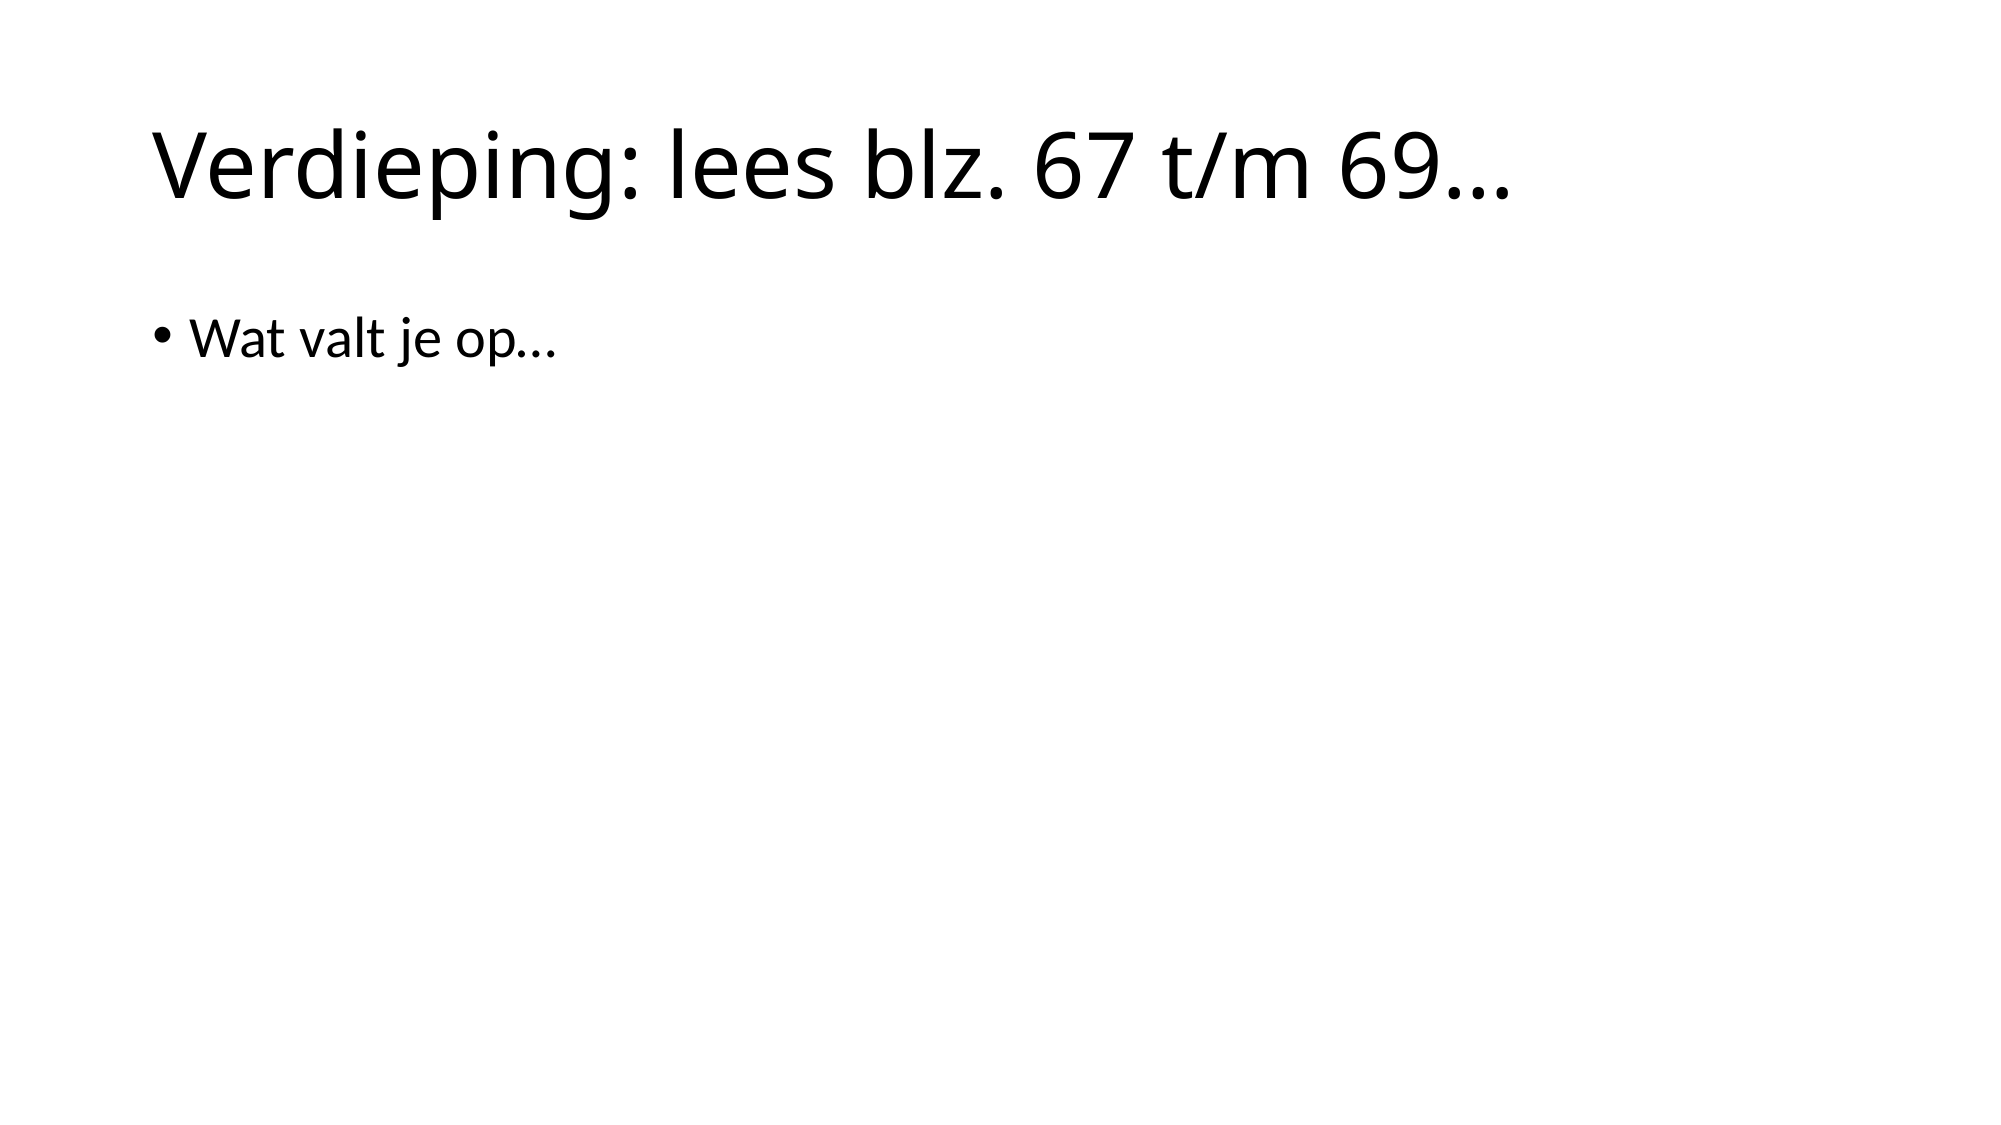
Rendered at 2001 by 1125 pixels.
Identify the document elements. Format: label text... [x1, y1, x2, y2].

list Wat valt je op… [137, 299, 1863, 1014]
title Verdieping: lees blz. 67 t/m 69… [137, 59, 1863, 278]
